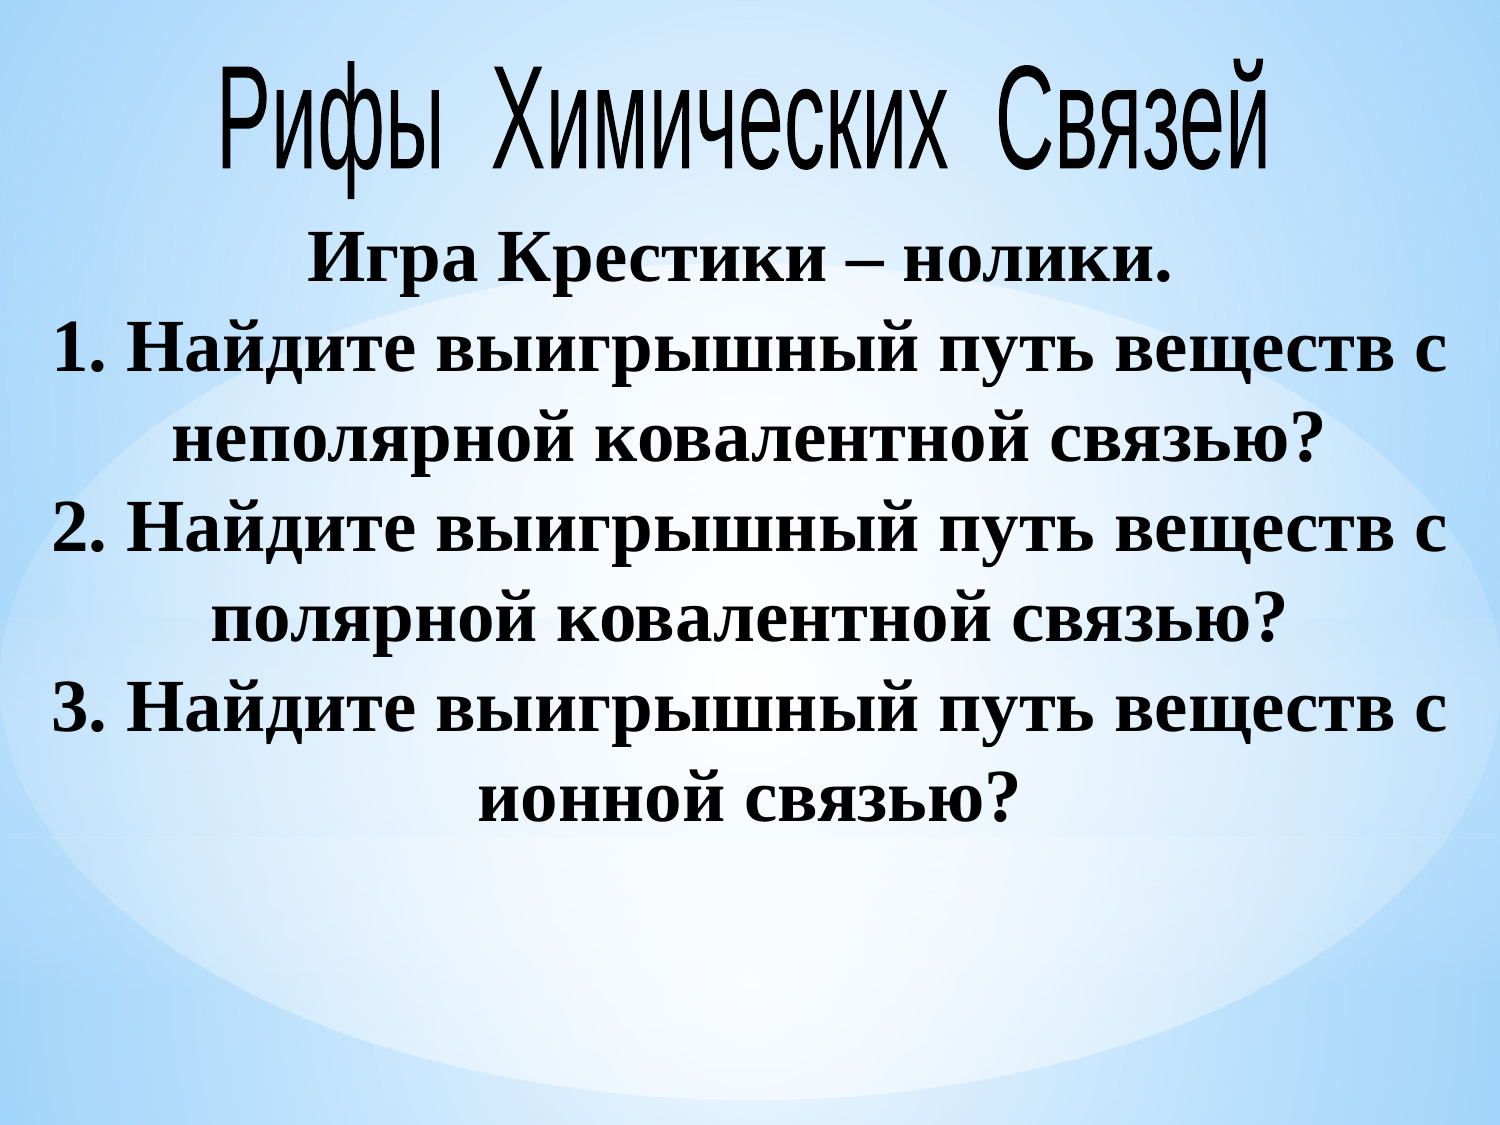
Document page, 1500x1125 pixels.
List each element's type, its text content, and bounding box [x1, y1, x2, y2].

title Игра Крестики – нолики. 1. Найдите выигрышный путь веществ с неполярной ковалентной связью? 2. Найдите выигрышный путь веществ с полярной ковалентной связью? 3. Найдите выигрышный путь веществ с ионной связью? [0, 199, 1500, 1125]
